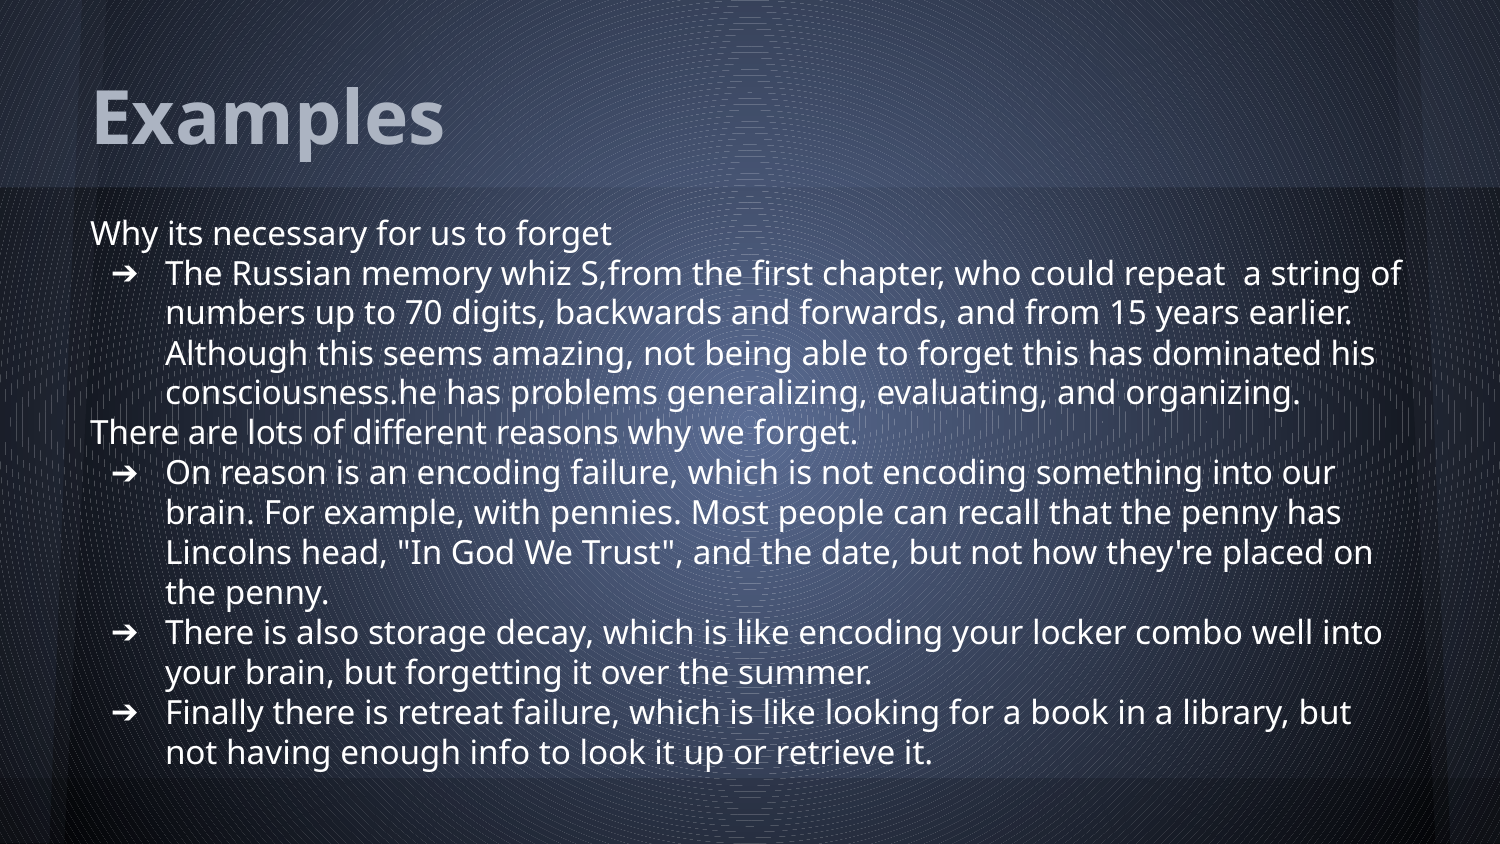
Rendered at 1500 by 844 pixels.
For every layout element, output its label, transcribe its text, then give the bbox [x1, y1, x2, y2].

title Examples [75, 33, 1425, 175]
list Why its necessary for us to forget The Russian memory whiz S,from the first chapter, who could repeat a string of numbers up to 70 digits, backwards and forwards, and from 15 years earlier. Although this seems amazing, not being able to forget this has dominated his consciousness.he has problems generalizing, evaluating, and organizing. There are lots of different reasons why we forget. On reason is an encoding failure, which is not encoding something into our brain. For example, with pennies. Most people can recall that the penny has Lincolns head, "In God We Trust", and the date, but not how they're placed on the penny. There is also storage decay, which is like encoding your locker combo well into your brain, but forgetting it over the summer. Finally there is retreat failure, which is like looking for a book in a library, but not having enough info to look it up or retrieve it. [75, 196, 1425, 808]
